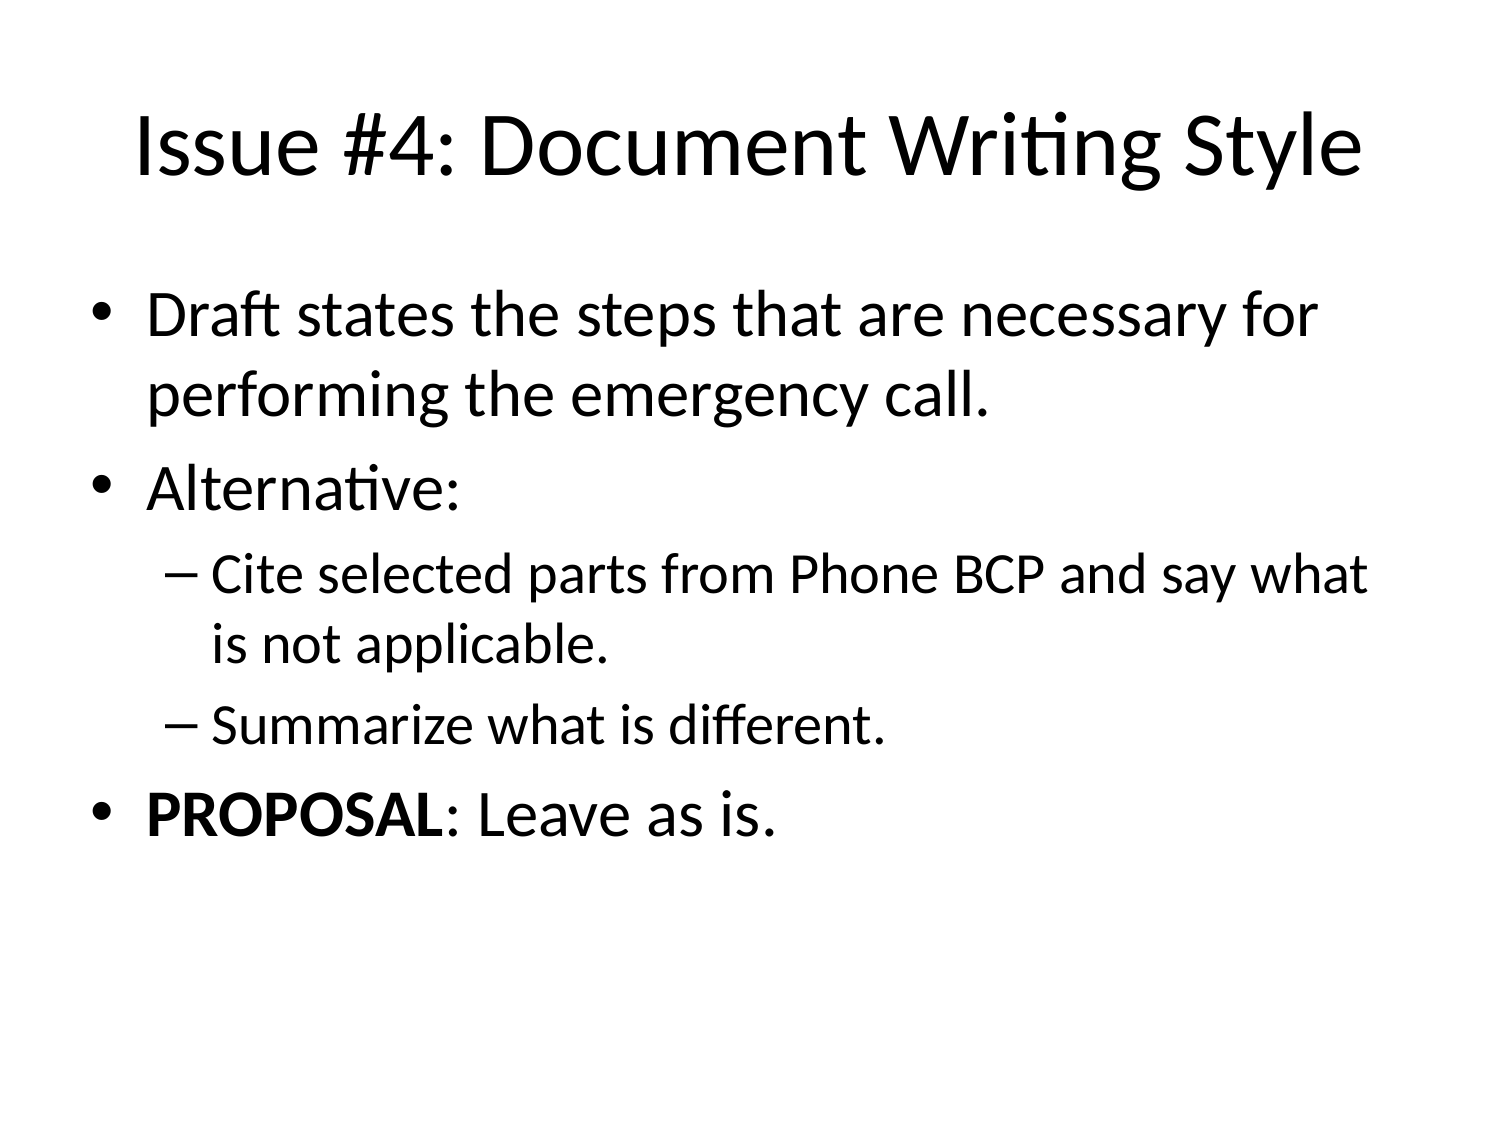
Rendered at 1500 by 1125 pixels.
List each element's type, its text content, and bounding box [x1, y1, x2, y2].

title Issue #4: Document Writing Style [75, 45, 1425, 233]
list Draft states the steps that are necessary for performing the emergency call. Alternative: Cite selected parts from Phone BCP and say what is not applicable. Summarize what is different. PROPOSAL: Leave as is. [75, 262, 1425, 1005]
